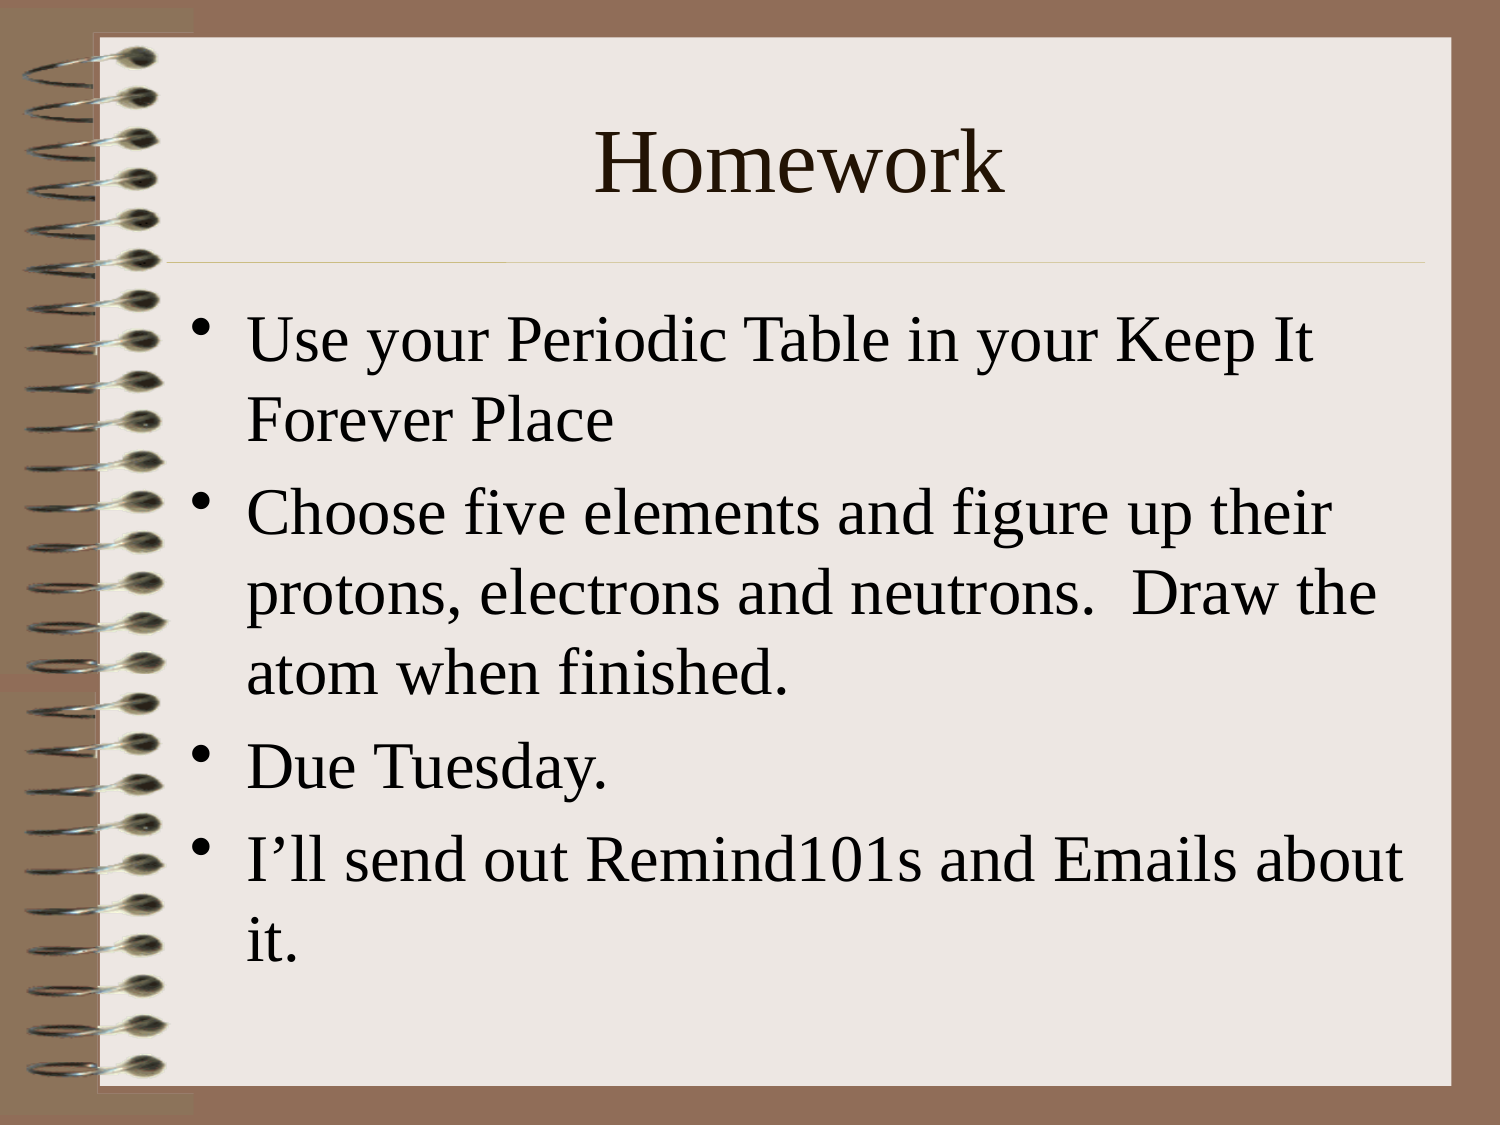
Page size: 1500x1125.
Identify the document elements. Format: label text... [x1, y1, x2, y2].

picture [0, 8, 194, 674]
picture [0, 692, 194, 1115]
list Use your Periodic Table in your Keep It Forever Place Choose five elements and figure up their protons, electrons and neutrons. Draw the atom when finished. Due Tuesday. I’ll send out Remind101s and Emails about it. [174, 287, 1426, 963]
title Homework [174, 62, 1426, 251]
